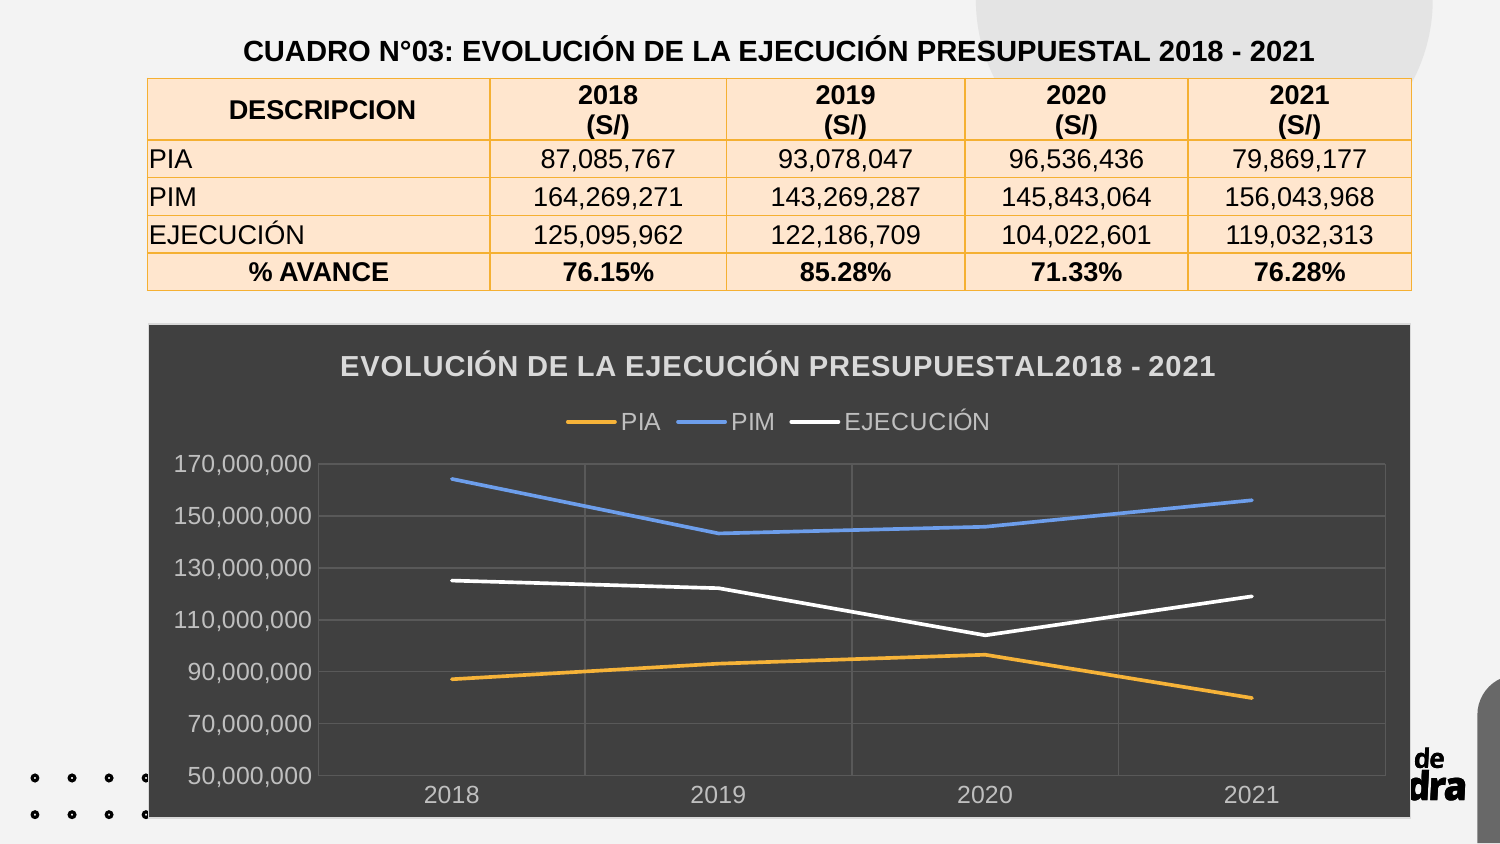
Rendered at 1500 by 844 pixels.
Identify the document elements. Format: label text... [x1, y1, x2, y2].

table_cell 85.28% [727, 254, 964, 290]
table_header 2020 (S/) [966, 79, 1187, 139]
table_cell 76.28% [1189, 254, 1411, 290]
table_cell 143,269,287 [727, 178, 964, 215]
table_cell 79,869,177 [1189, 141, 1411, 177]
table_header 2021 (S/) [1189, 79, 1411, 139]
table_cell 125,095,962 [491, 216, 726, 252]
table_cell 96,536,436 [966, 141, 1187, 177]
picture [1186, 719, 1485, 833]
table_cell 104,022,601 [966, 216, 1187, 252]
table_header 2019 (S/) [727, 79, 964, 139]
table_cell 122,186,709 [727, 216, 964, 252]
table_cell 76.15% [491, 254, 726, 290]
table_cell EJECUCIÓN [148, 216, 489, 252]
table_cell 156,043,968 [1189, 178, 1411, 215]
chart [147, 322, 1412, 819]
table_header 2018 (S/) [491, 79, 726, 139]
table_cell 93,078,047 [727, 141, 964, 177]
table_cell 119,032,313 [1189, 216, 1411, 252]
table_cell 87,085,767 [491, 141, 726, 177]
table_header DESCRIPCION [148, 79, 489, 139]
table_cell 71.33% [966, 254, 1187, 290]
table_cell PIM [148, 178, 489, 215]
table_cell % AVANCE [148, 254, 489, 290]
table_cell 145,843,064 [966, 178, 1187, 215]
table_cell 164,269,271 [491, 178, 726, 215]
table_cell PIA [148, 141, 489, 177]
text_box CUADRO N°03: EVOLUCIÓN DE LA EJECUCIÓN PRESUPUESTAL 2018 - 2021 [147, 25, 1412, 75]
